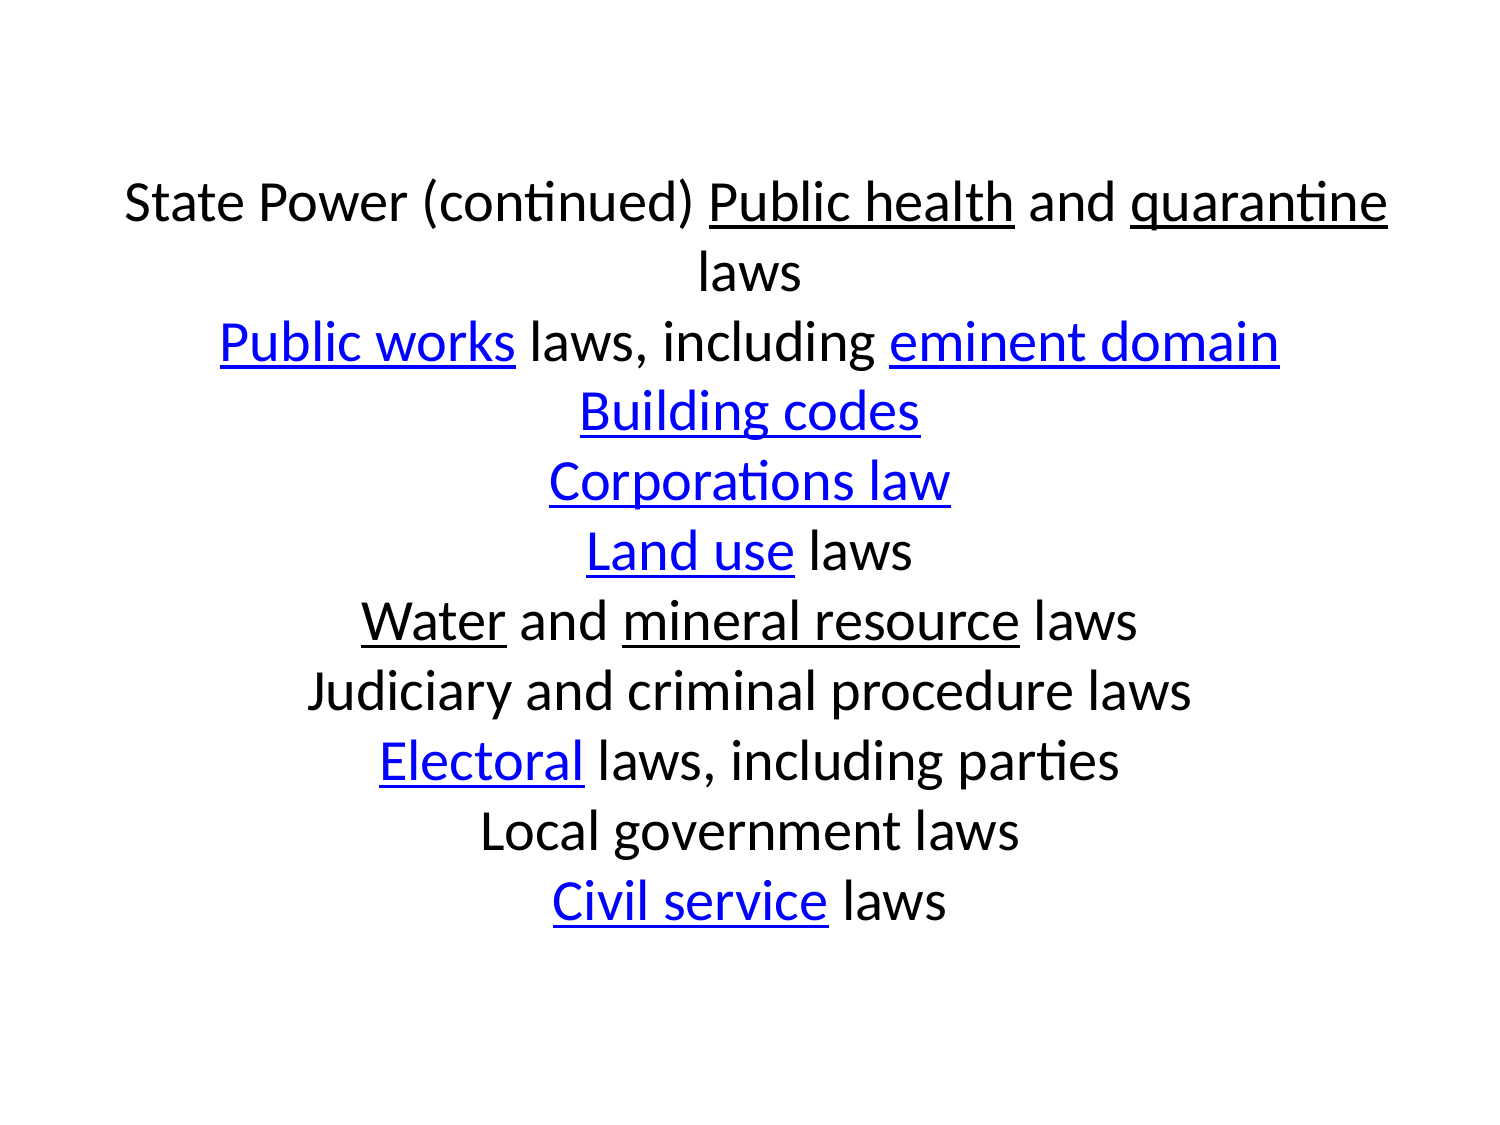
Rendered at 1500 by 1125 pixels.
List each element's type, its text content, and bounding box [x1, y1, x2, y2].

title State Power (continued) Public health and quarantine laws Public works laws, including eminent domain Building codes Corporations law Land use laws Water and mineral resource laws Judiciary and criminal procedure laws Electoral laws, including parties Local government laws Civil service laws [74, 44, 1426, 1051]
